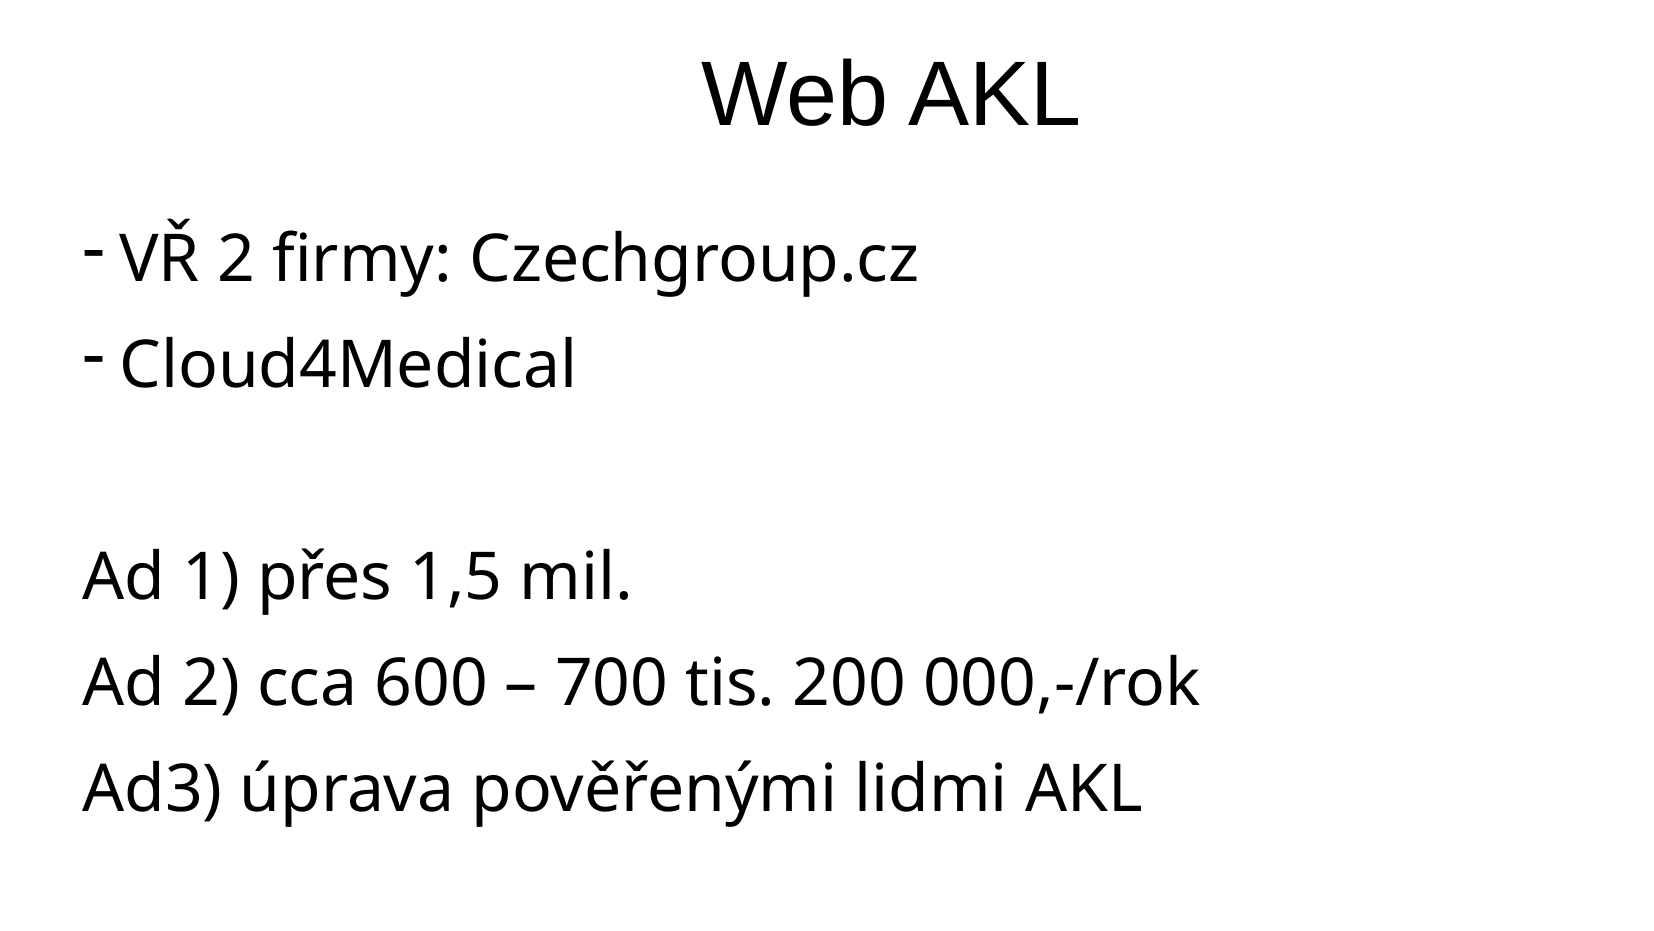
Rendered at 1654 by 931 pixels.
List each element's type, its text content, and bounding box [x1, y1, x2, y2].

list VŘ 2 firmy: Czechgroup.cz Cloud4Medical Ad 1) přes 1,5 mil. Ad 2) cca 600 – 700 tis. 200 000,-/rok Ad3) úprava pověřenými lidmi AKL [82, 217, 1569, 830]
title Web AKL [389, 0, 1394, 191]
